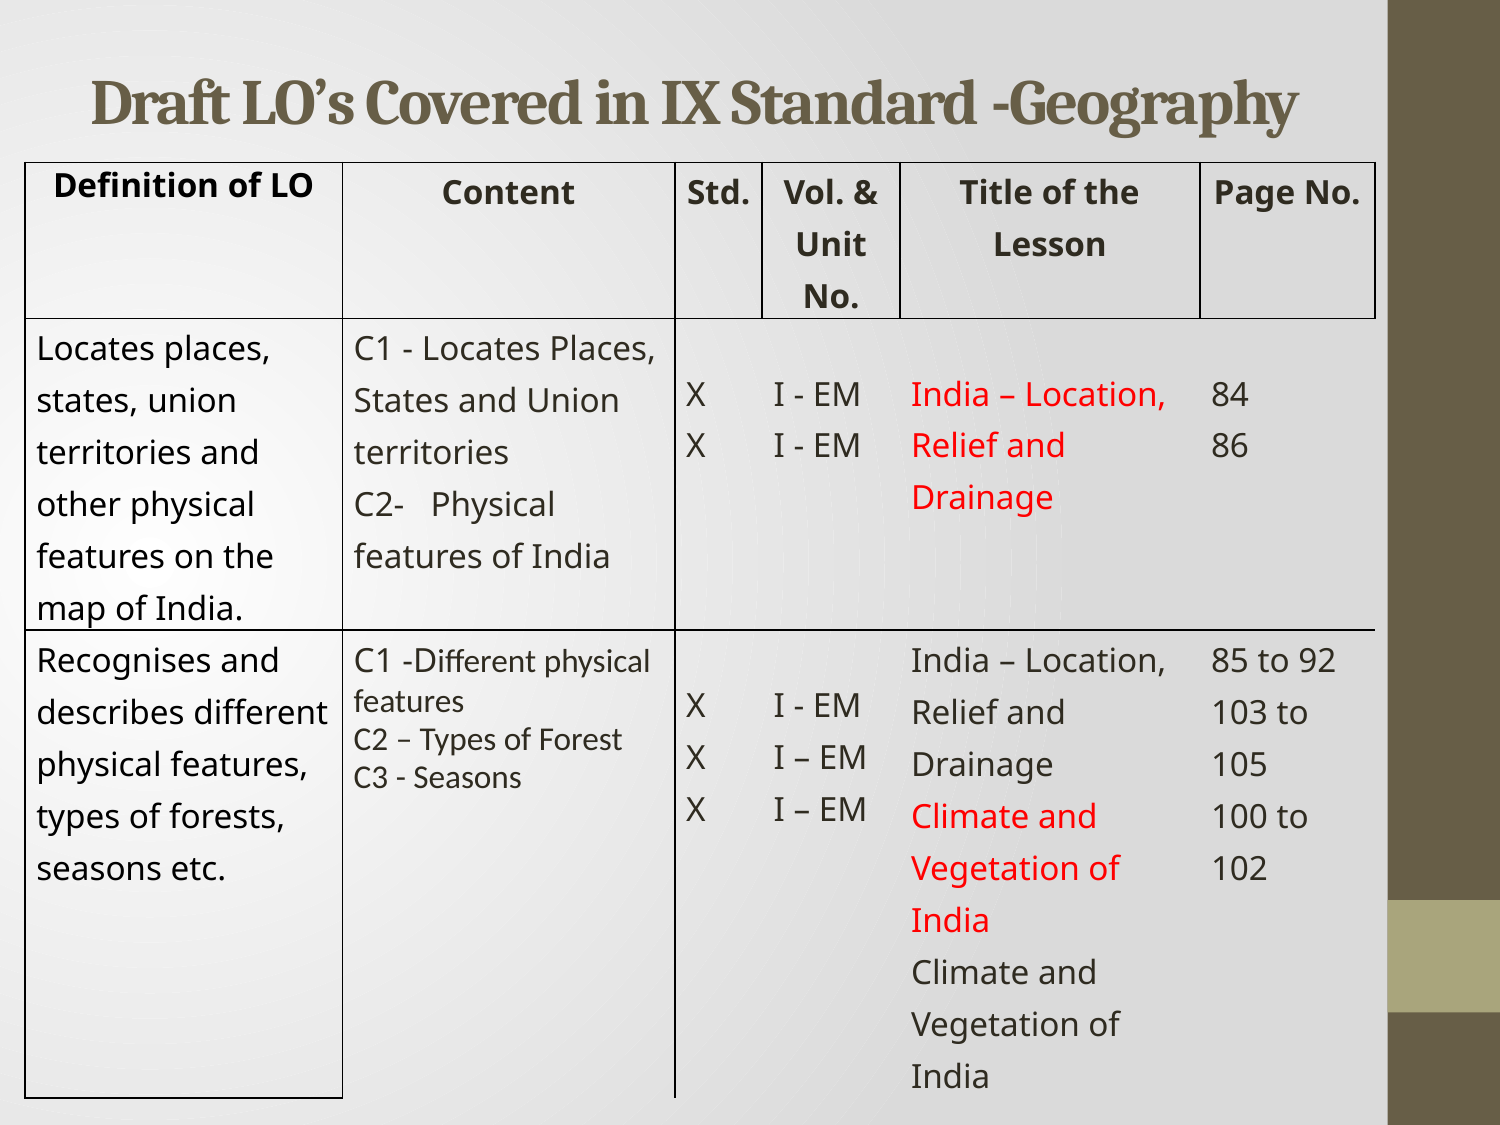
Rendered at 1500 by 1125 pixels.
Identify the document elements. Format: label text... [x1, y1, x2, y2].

table_header Vol. & Unit No. [763, 163, 899, 318]
table_header Page No. [1201, 163, 1374, 318]
table_cell 84 86 [1200, 319, 1375, 629]
table_cell Recognises and describes different physical features, types of forests, seasons etc. [26, 631, 342, 1097]
table_cell Locates places, states, union territories and other physical features on the map of India. [26, 319, 342, 629]
table_cell X X X [676, 631, 762, 1098]
table_cell India – Location, Relief and Drainage [900, 319, 1200, 629]
table_header Std. [676, 163, 761, 318]
table_cell 85 to 92 103 to 105 100 to 102 [1200, 631, 1375, 1098]
table_cell I - EM I - EM [762, 319, 900, 629]
table_cell X X [676, 319, 762, 629]
table_cell C1 -Different physical features C2 – Types of Forest C3 - Seasons [343, 631, 674, 1098]
table_cell C1 - Locates Places, States and Union territories C2- Physical features of India [343, 319, 674, 629]
table_cell India – Location, Relief and Drainage Climate and Vegetation of India Climate and Vegetation of India [900, 631, 1200, 1098]
table_cell I - EM I – EM I – EM [762, 631, 900, 1098]
table_header Definition of LO [26, 163, 342, 318]
table_header Content [343, 163, 674, 318]
title Draft LO’s Covered in IX Standard -Geography [75, 45, 1425, 163]
table_header Title of the Lesson [901, 163, 1199, 318]
